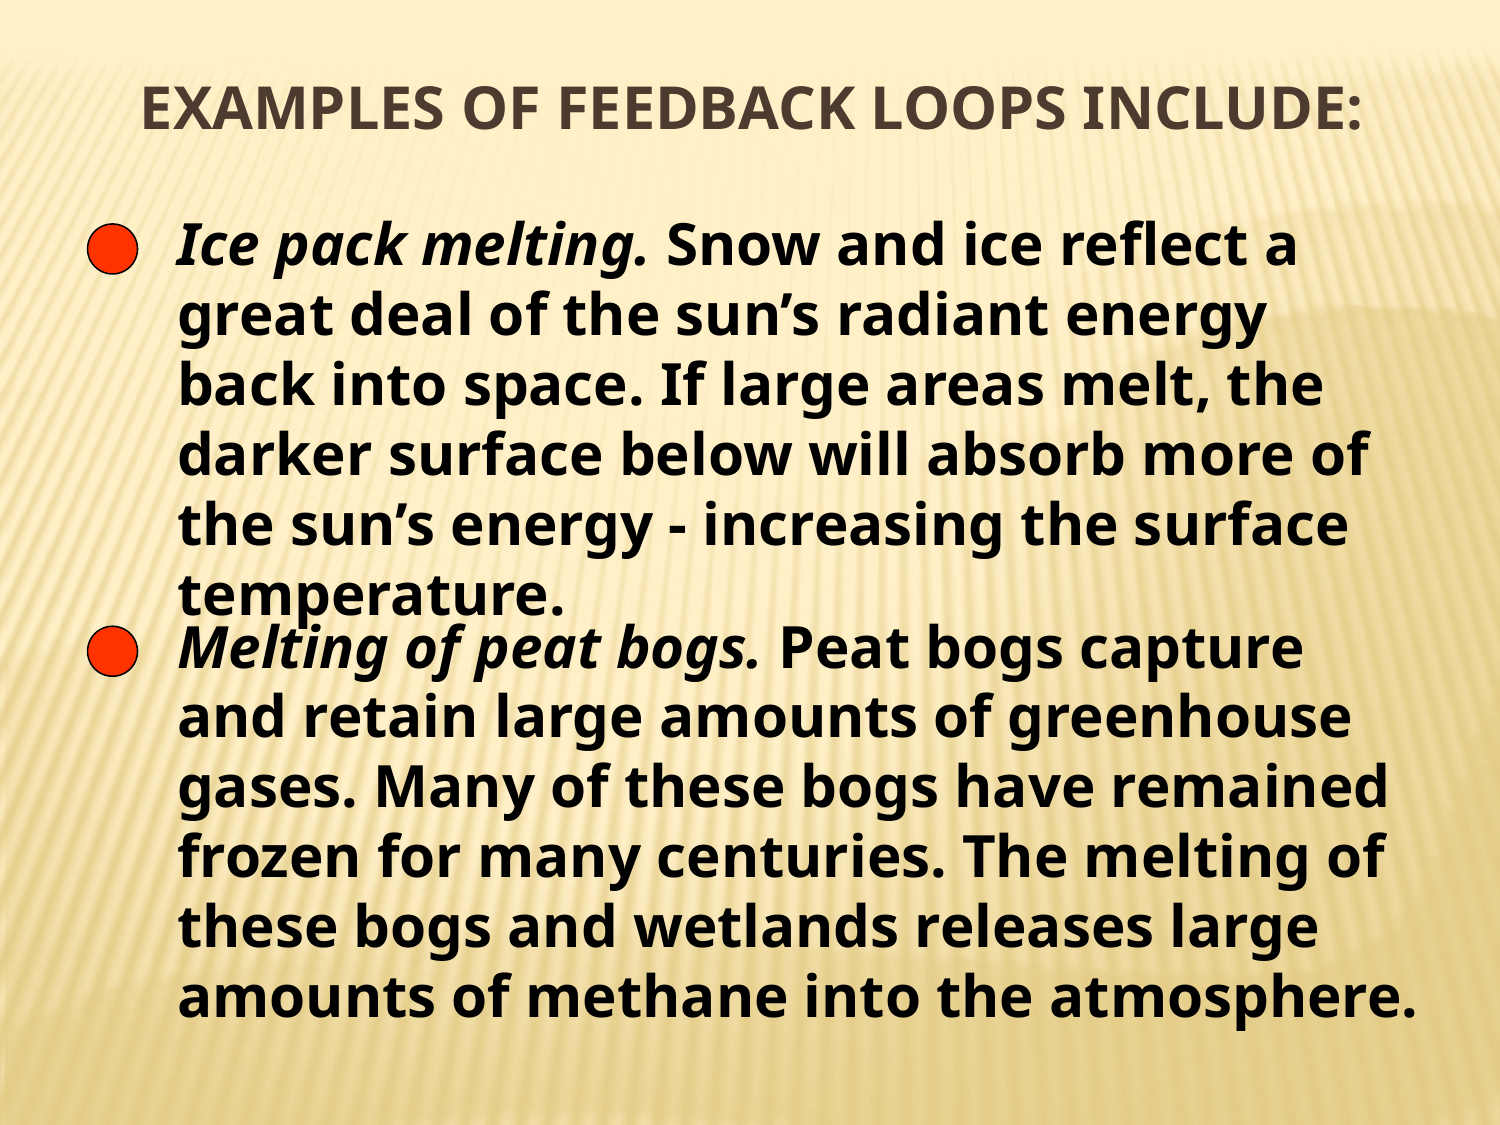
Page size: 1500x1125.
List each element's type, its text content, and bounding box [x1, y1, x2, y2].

text_box Melting of peat bogs. Peat bogs capture and retain large amounts of greenhouse gases. Many of these bogs have remained frozen for many centuries. The melting of these bogs and wetlands releases large amounts of methane into the atmosphere. [162, 602, 1438, 1037]
text_box Ice pack melting. Snow and ice reflect a great deal of the sun’s radiant energy back into space. If large areas melt, the darker surface below will absorb more of the sun’s energy - increasing the surface temperature. [162, 199, 1425, 602]
text_box Examples of feedback loops include: [124, 62, 1400, 150]
text_box [87, 223, 138, 274]
text_box [87, 626, 138, 677]
